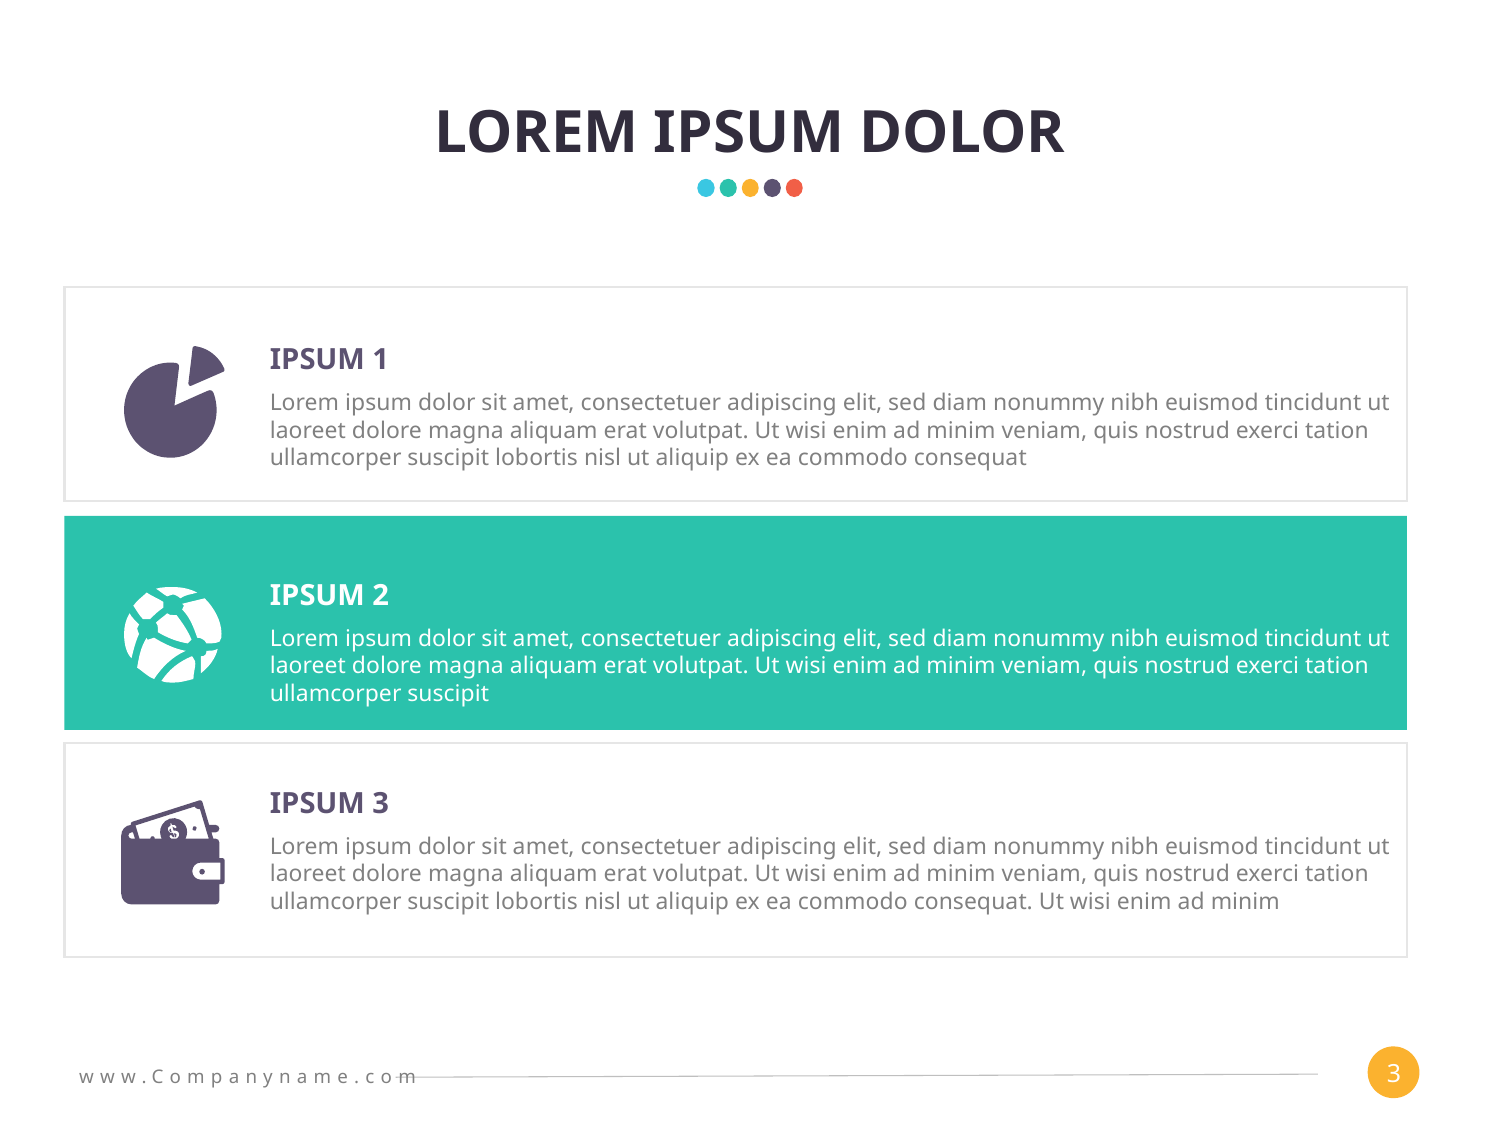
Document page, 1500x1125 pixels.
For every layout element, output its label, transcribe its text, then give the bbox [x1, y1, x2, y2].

text_box IPSUM 2 [255, 569, 1408, 619]
title LOREM IPSUM DOLOR [0, 42, 1500, 173]
text_box IPSUM 3 [255, 776, 1408, 827]
text_box [155, 613, 192, 644]
text_box [63, 742, 1408, 958]
text_box [161, 656, 196, 683]
text_box [63, 286, 1408, 502]
text_box [155, 587, 198, 599]
text_box [200, 648, 218, 674]
text_box [63, 515, 1408, 731]
text_box Lorem ipsum dolor sit amet, consectetuer adipiscing elit, sed diam nonummy nibh euismod tincidunt ut laoreet dolore magna aliquam erat volutpat. Ut wisi enim ad minim veniam, quis nostrud exerci tation ullamcorper suscipit [255, 619, 1408, 714]
text_box Lorem ipsum dolor sit amet, consectetuer adipiscing elit, sed diam nonummy nibh euismod tincidunt ut laoreet dolore magna aliquam erat volutpat. Ut wisi enim ad minim veniam, quis nostrud exerci tation ullamcorper suscipit lobortis nisl ut aliquip ex ea commodo consequat. Ut wisi enim ad minim [255, 827, 1408, 922]
text_box [121, 800, 225, 905]
text_box [124, 362, 217, 458]
text_box IPSUM 1 [255, 333, 1408, 384]
text_box [124, 613, 140, 659]
text_box [133, 592, 164, 620]
text_box [182, 598, 222, 644]
text_box [188, 346, 225, 386]
text_box [137, 637, 186, 680]
text_box Lorem ipsum dolor sit amet, consectetuer adipiscing elit, sed diam nonummy nibh euismod tincidunt ut laoreet dolore magna aliquam erat volutpat. Ut wisi enim ad minim veniam, quis nostrud exerci tation ullamcorper suscipit lobortis nisl ut aliquip ex ea commodo consequat [255, 384, 1408, 478]
